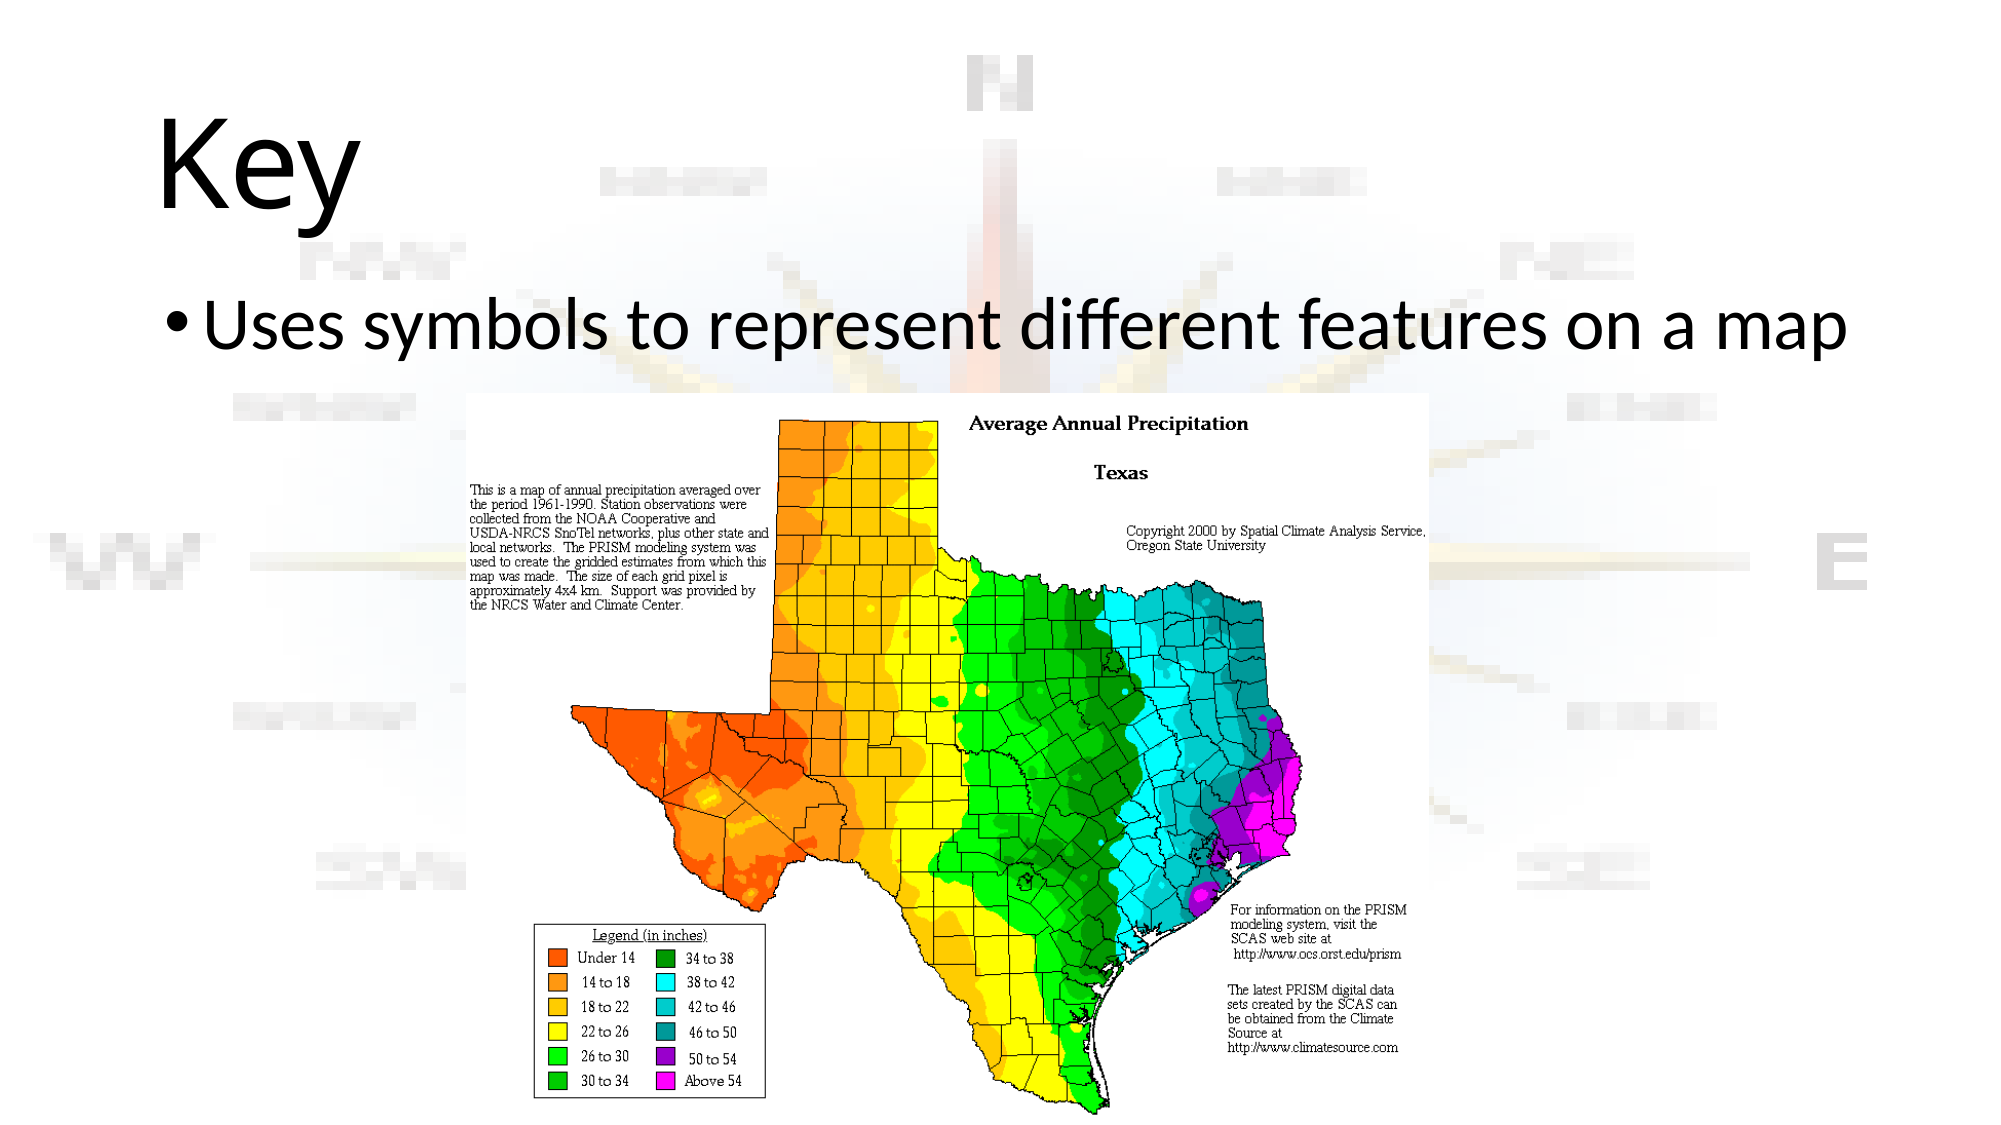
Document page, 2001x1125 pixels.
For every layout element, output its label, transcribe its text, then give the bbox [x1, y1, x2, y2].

title Key [137, 59, 1863, 278]
picture [466, 393, 1429, 1125]
list Uses symbols to represent different features on a map [149, 277, 1875, 992]
